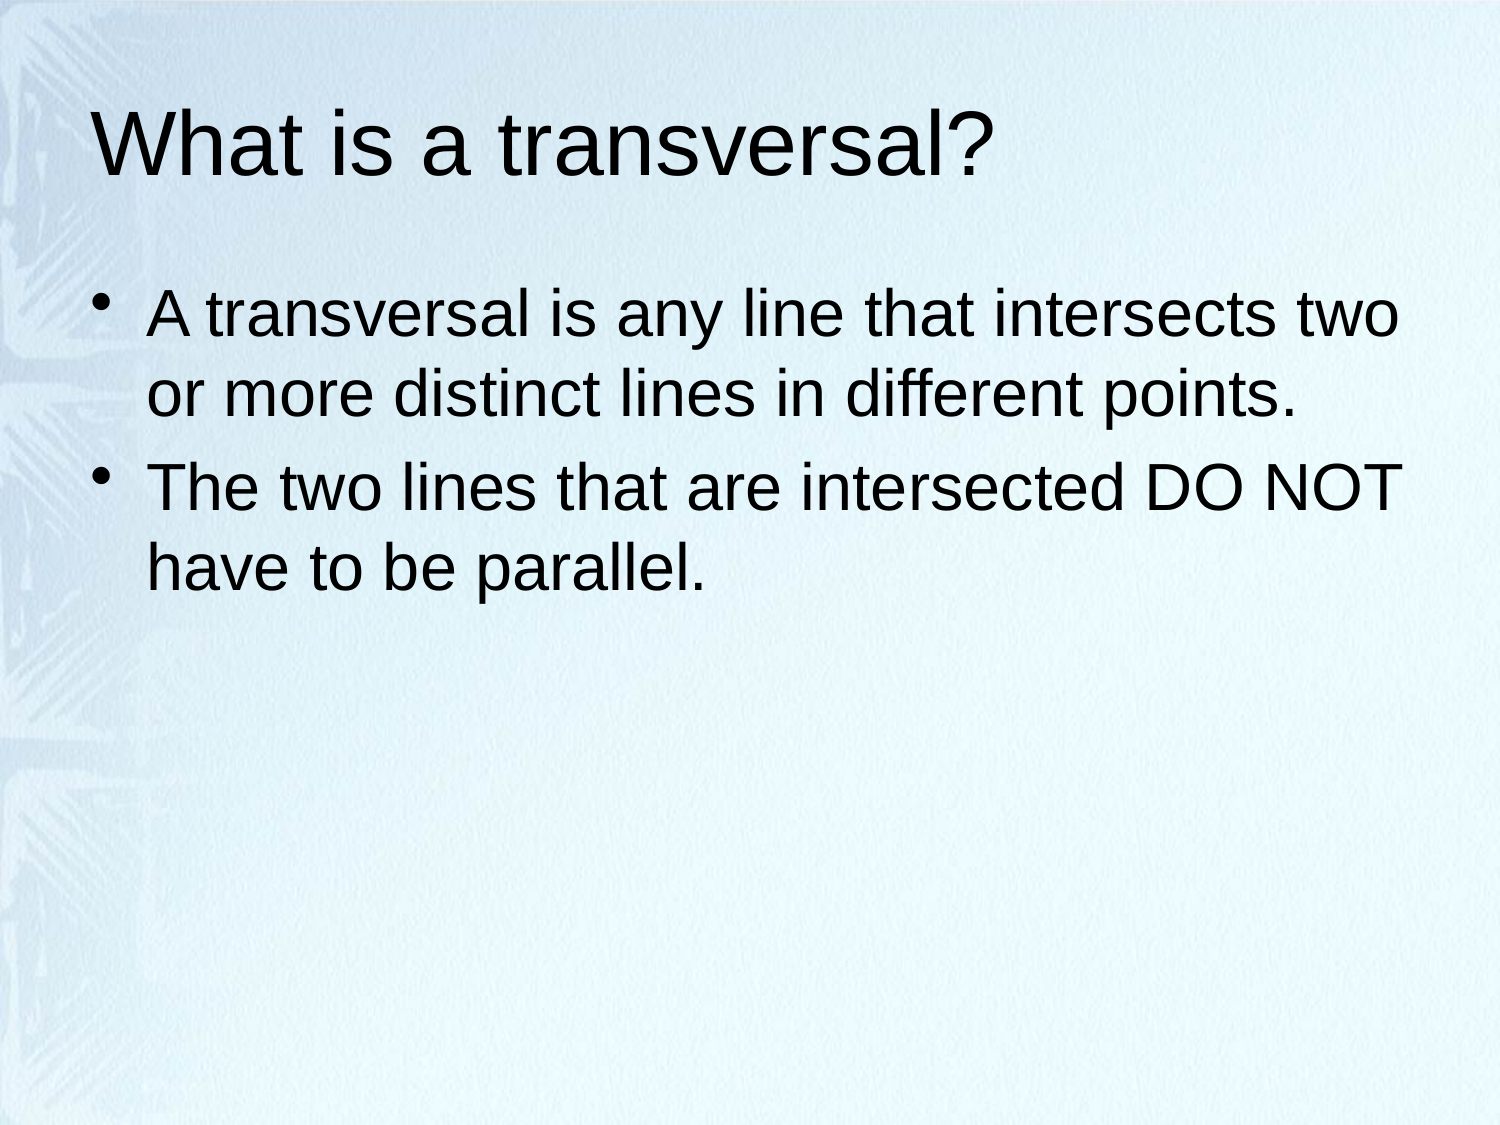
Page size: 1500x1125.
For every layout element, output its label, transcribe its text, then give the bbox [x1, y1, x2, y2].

list A transversal is any line that intersects two or more distinct lines in different points. The two lines that are intersected DO NOT have to be parallel. [74, 262, 1426, 1006]
title What is a transversal? [74, 44, 1426, 233]
picture [0, 0, 1500, 1125]
